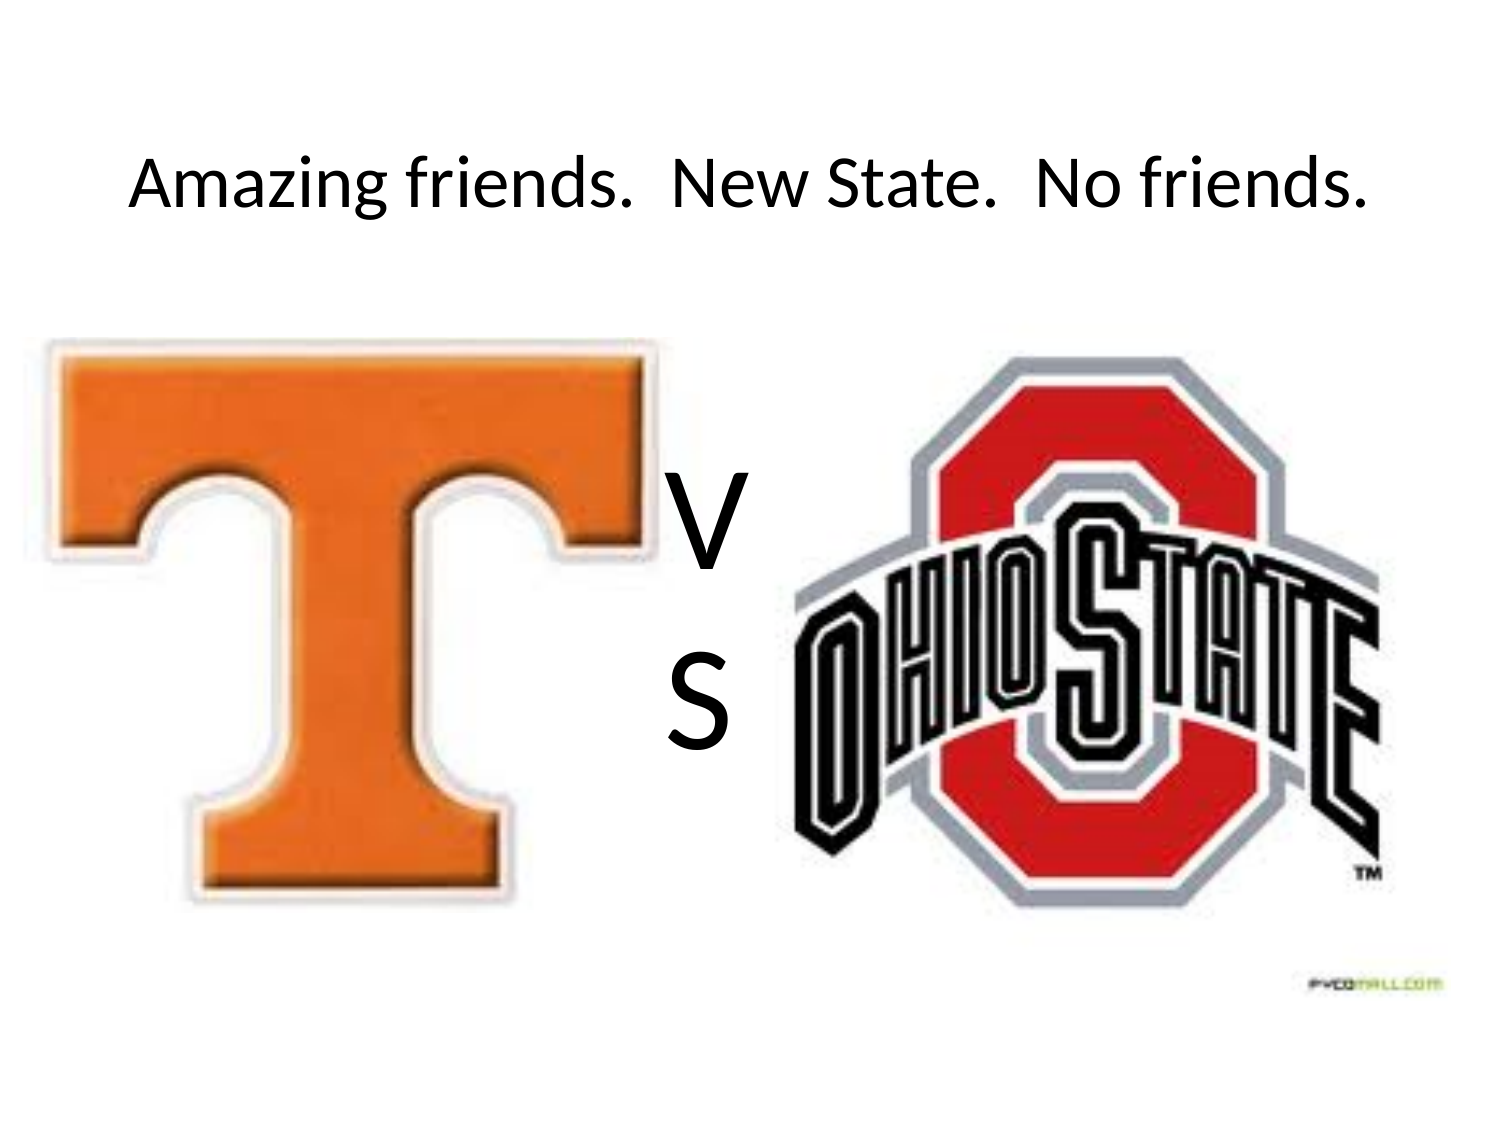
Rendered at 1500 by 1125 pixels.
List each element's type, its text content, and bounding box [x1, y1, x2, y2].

text_box Amazing friends. New State. No friends. [0, 124, 1500, 230]
picture [0, 274, 1451, 1001]
